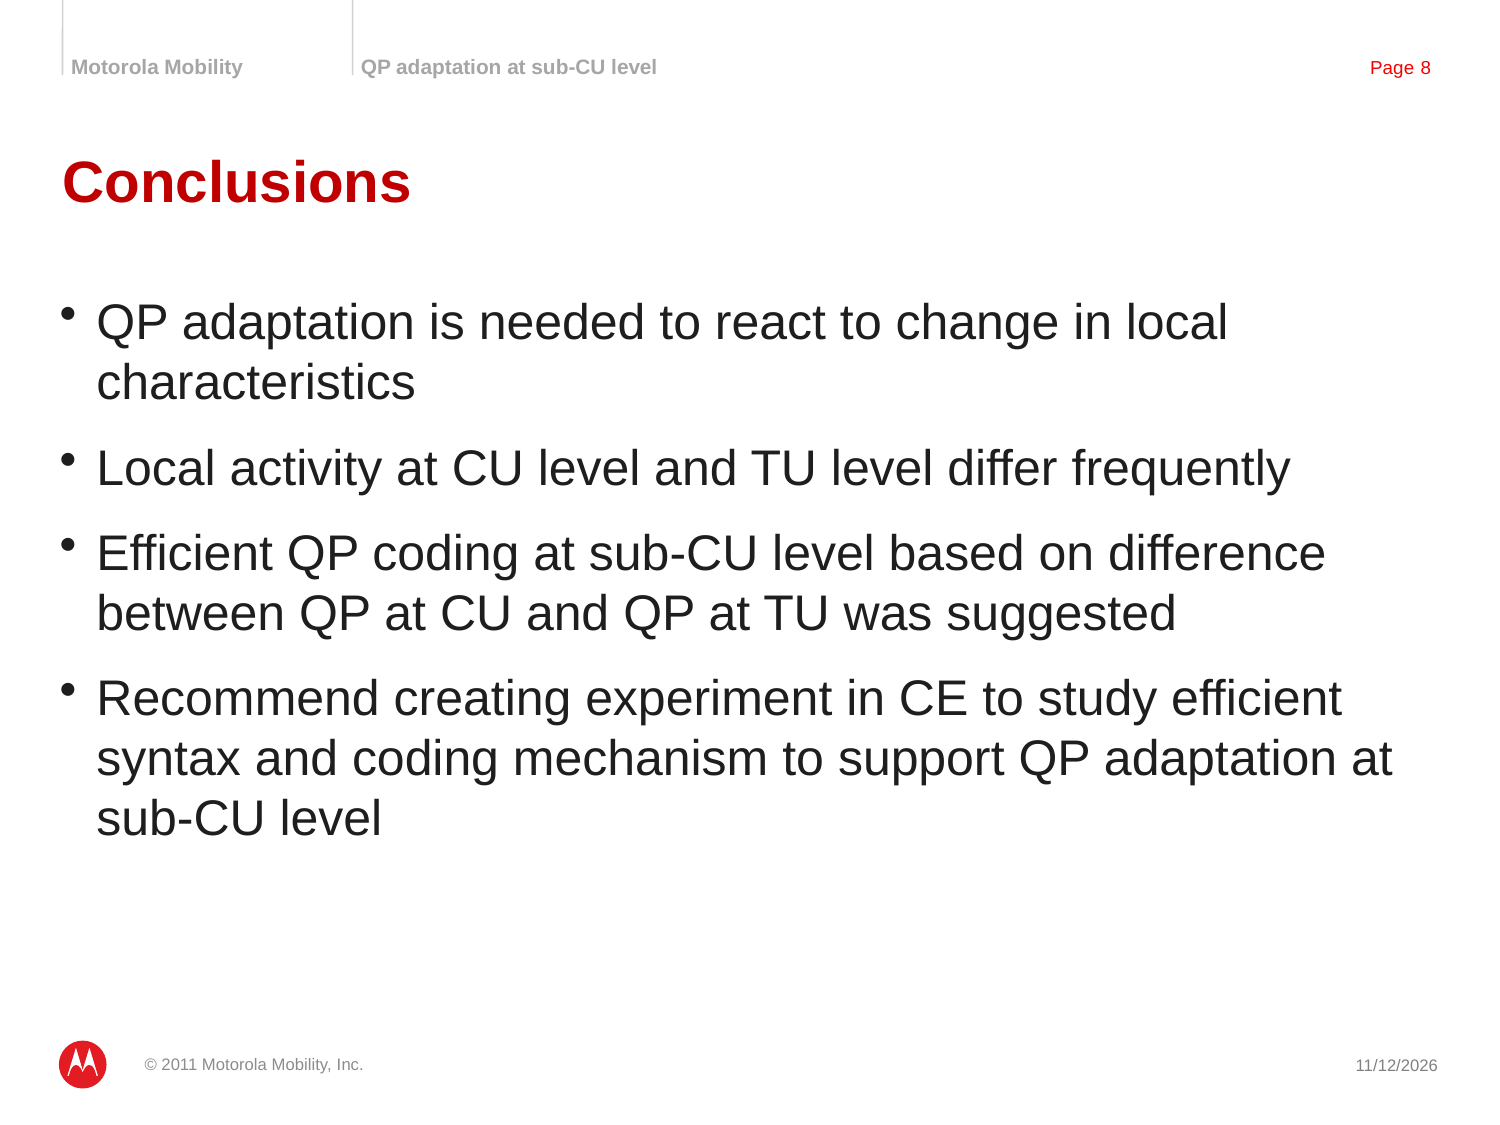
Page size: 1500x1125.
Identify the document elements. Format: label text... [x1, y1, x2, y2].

footer © 2011 Motorola Mobility, Inc. [129, 1041, 605, 1086]
title Conclusions [62, 78, 1439, 215]
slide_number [1347, 1043, 1447, 1087]
list QP adaptation is needed to react to change in local characteristics Local activity at CU level and TU level differ frequently Efficient QP coding at sub-CU level based on difference between QP at CU and QP at TU was suggested Recommend creating experiment in CE to study efficient syntax and coding mechanism to support QP adaptation at sub-CU level [59, 289, 1436, 936]
